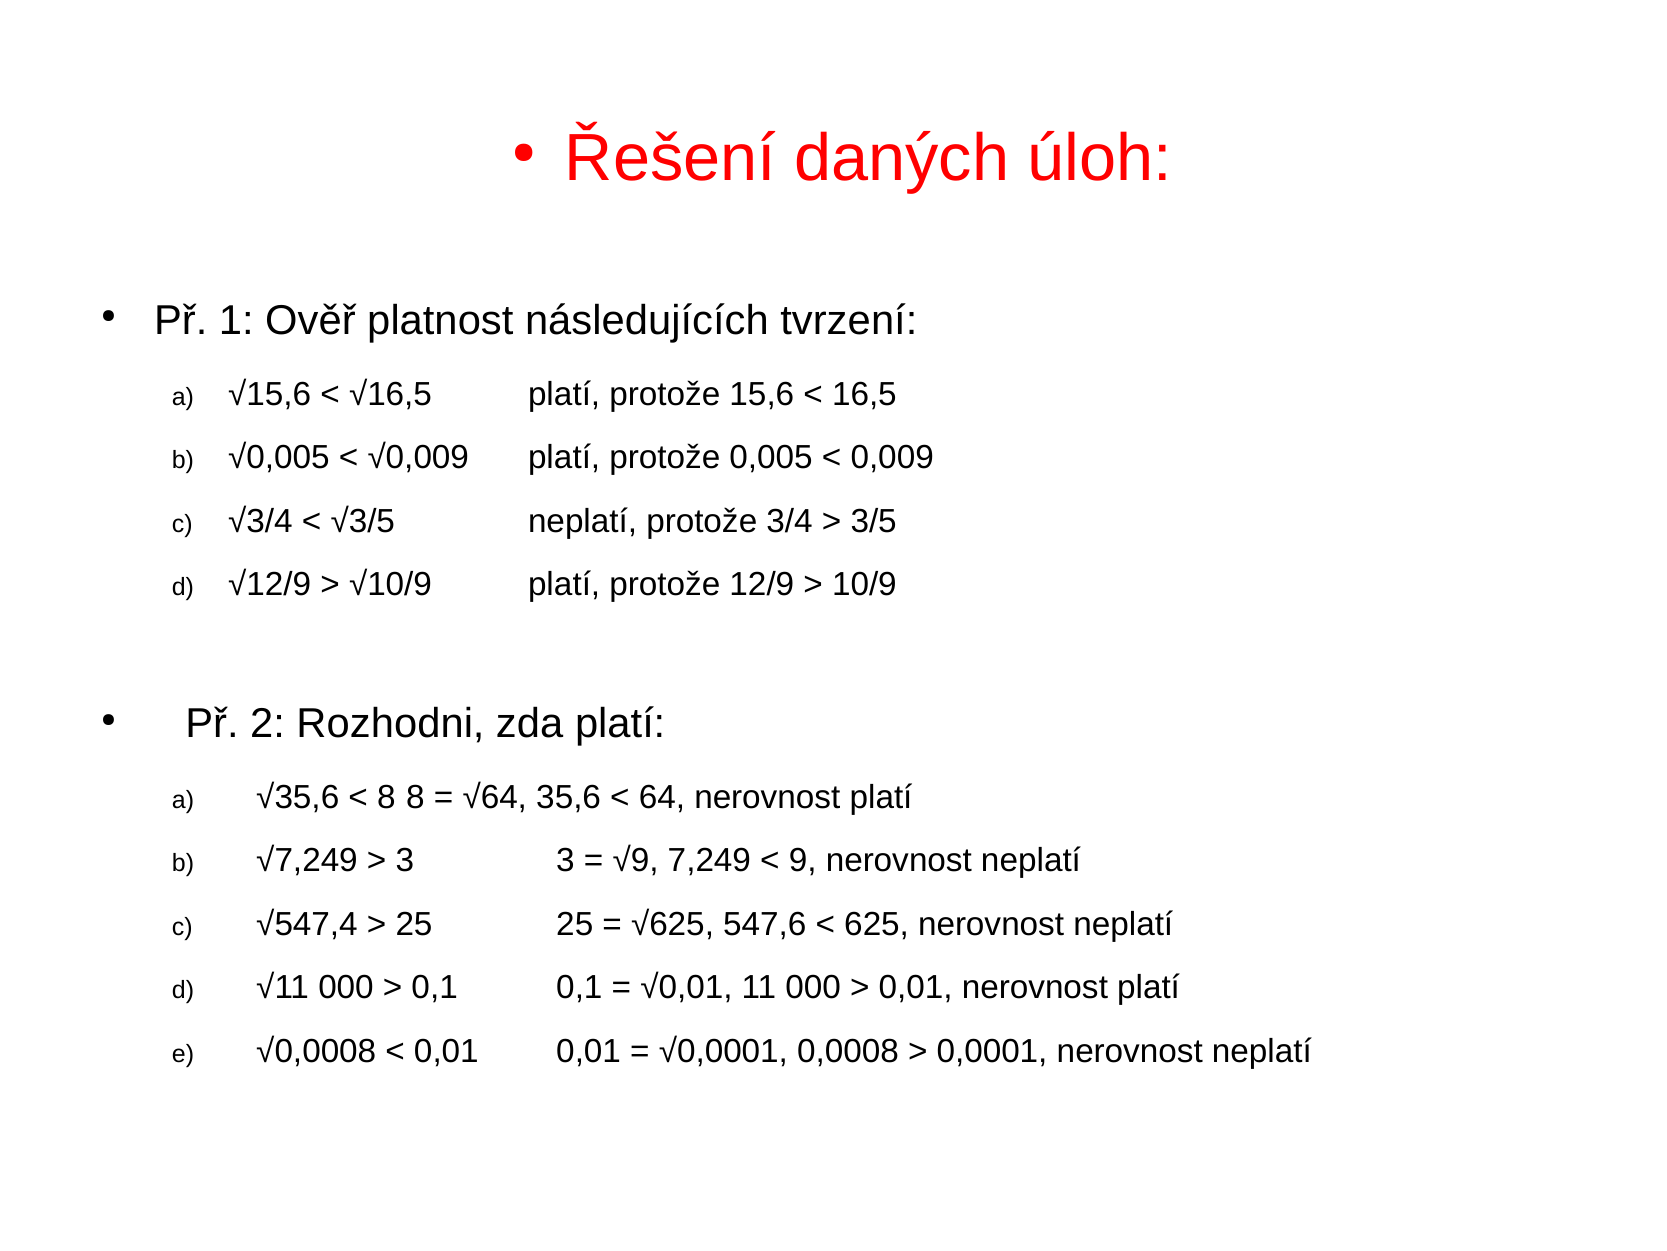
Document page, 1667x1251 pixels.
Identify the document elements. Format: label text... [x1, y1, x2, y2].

list Př. 1: Ověř platnost následujících tvrzení: √15,6 < √16,5 platí, protože 15,6 < 16,5 √0,005 < √0,009 platí, protože 0,005 < 0,009 √3/4 < √3/5 neplatí, protože 3/4 > 3/5 √12/9 > √10/9 platí, protože 12/9 > 10/9 Př. 2: Rozhodni, zda platí: √35,6 < 8 8 = √64, 35,6 < 64, nerovnost platí √7,249 > 3 3 = √9, 7,249 < 9, nerovnost neplatí √547,4 > 25 25 = √625, 547,6 < 625, nerovnost neplatí √11 000 > 0,1 0,1 = √0,01, 11 000 > 0,01, nerovnost platí √0,0008 < 0,01 0,01 = √0,0001, 0,0008 > 0,0001, nerovnost neplatí [83, 292, 1550, 1086]
title Řešení daných úloh: [83, 49, 1584, 259]
